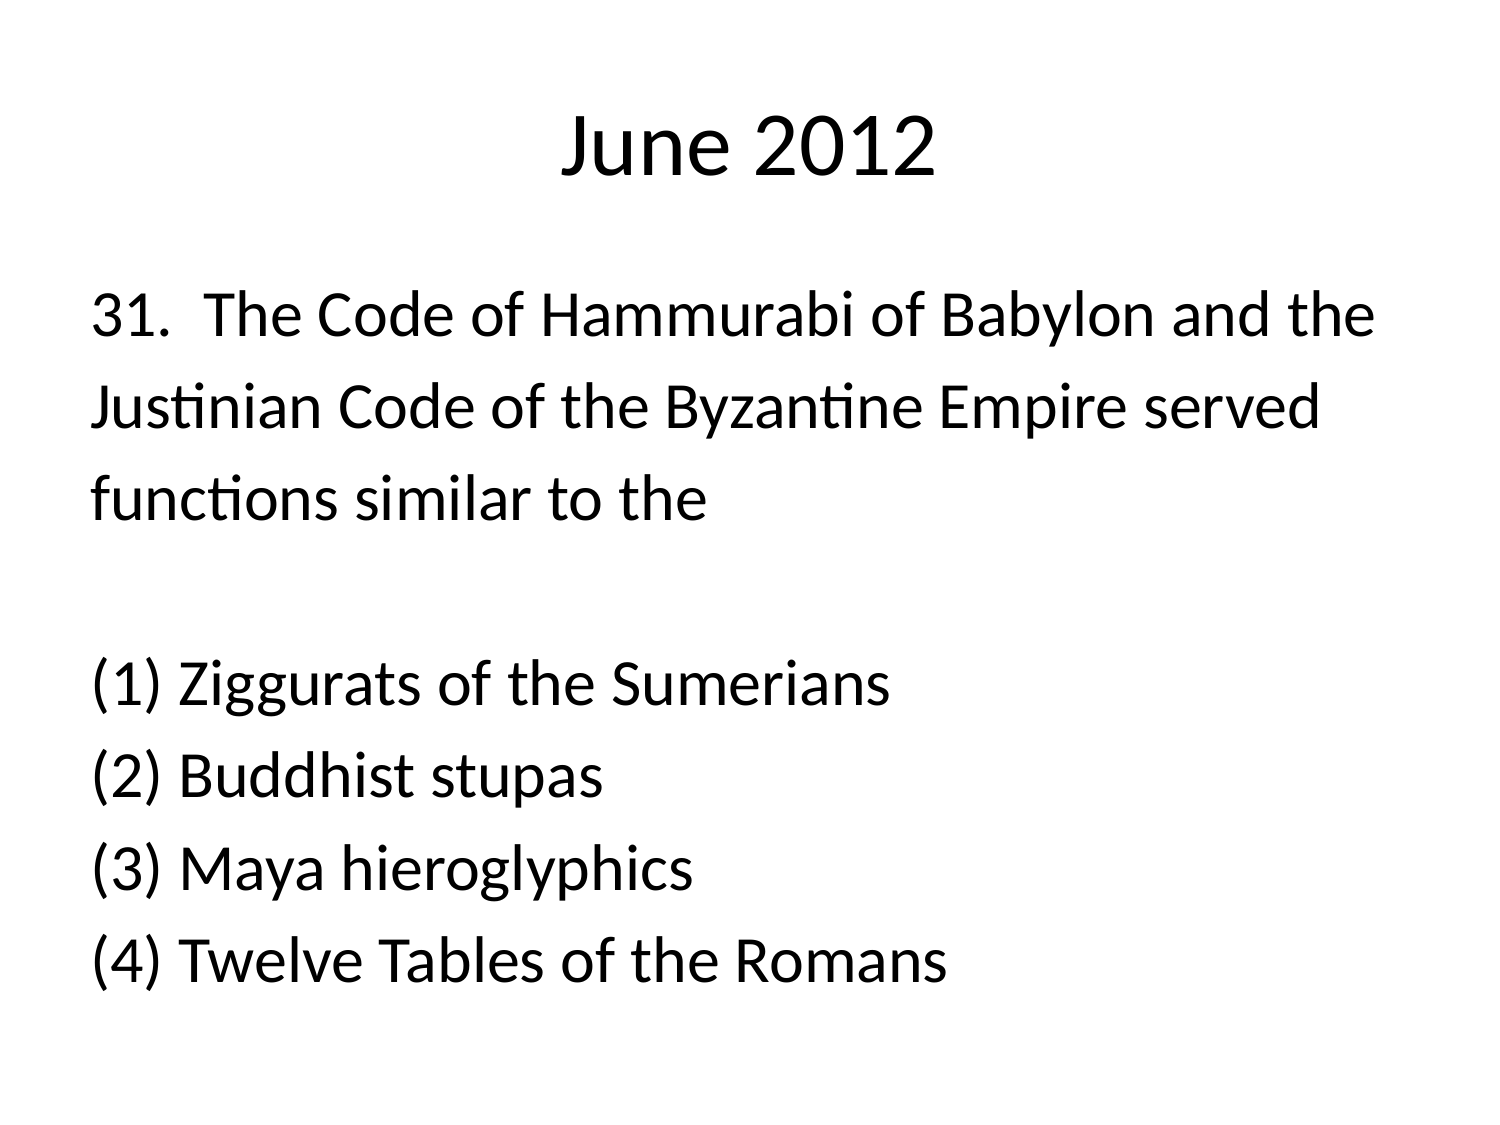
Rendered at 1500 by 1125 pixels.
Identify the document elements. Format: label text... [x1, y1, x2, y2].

list 31. The Code of Hammurabi of Babylon and the Justinian Code of the Byzantine Empire served functions similar to the (1) Ziggurats of the Sumerians (2) Buddhist stupas (3) Maya hieroglyphics (4) Twelve Tables of the Romans [75, 262, 1425, 1005]
title June 2012 [75, 45, 1425, 233]
